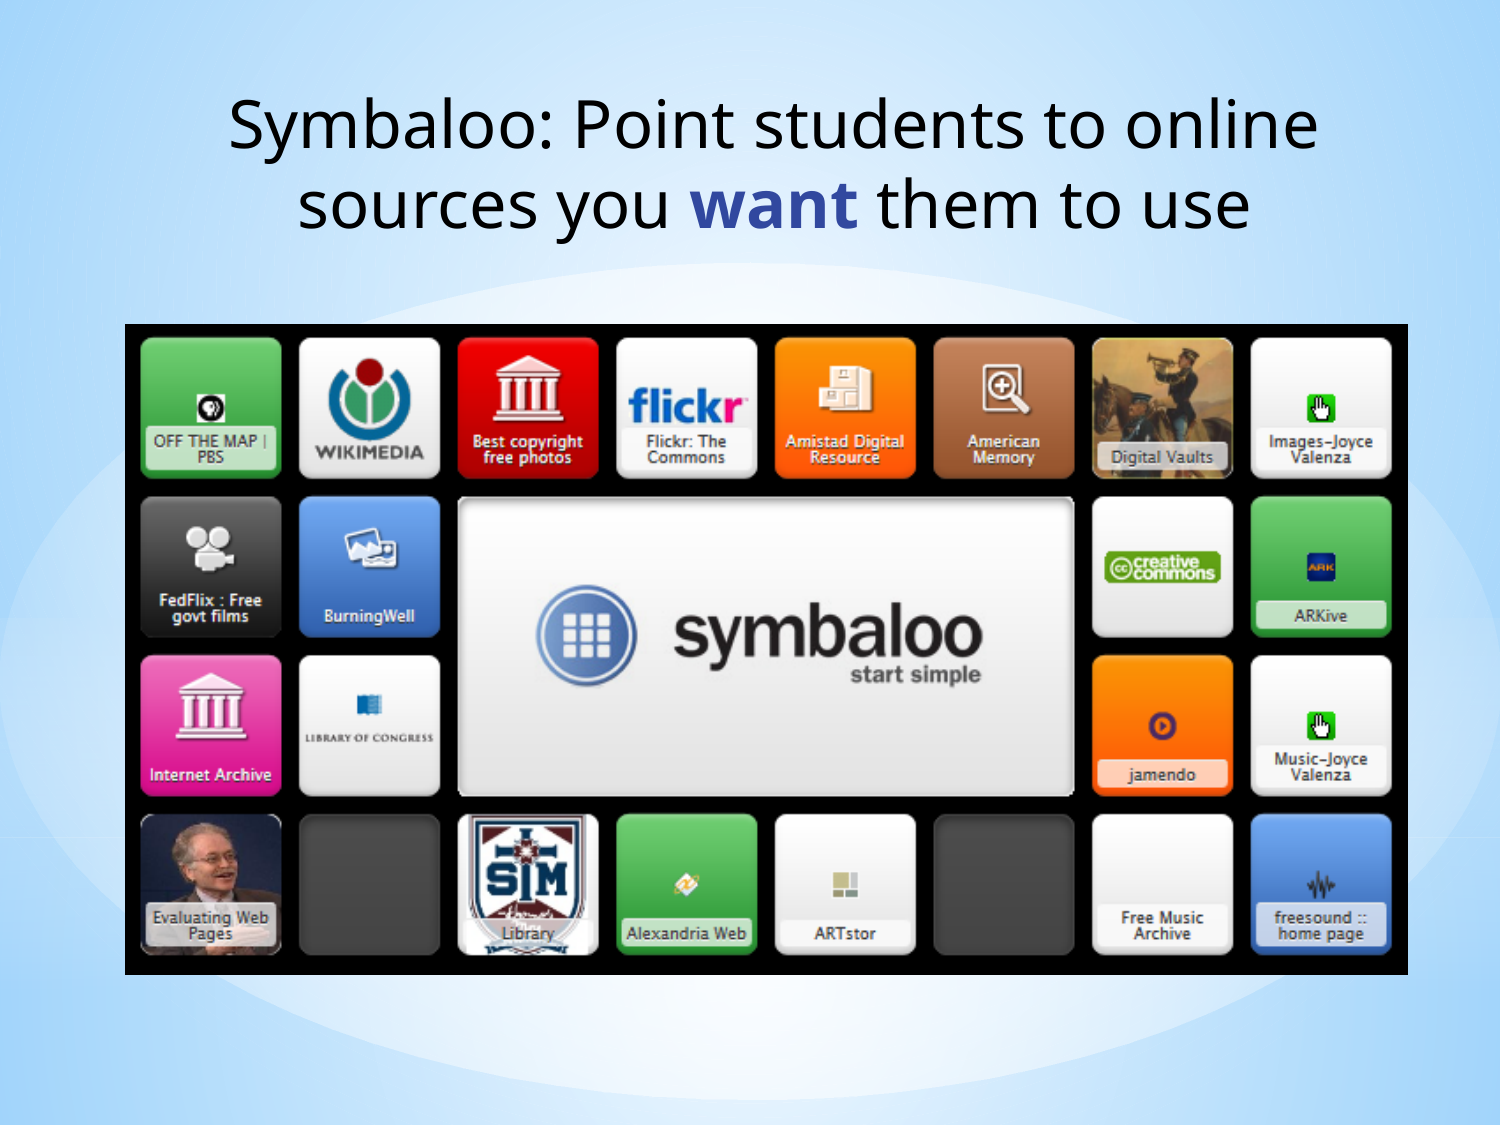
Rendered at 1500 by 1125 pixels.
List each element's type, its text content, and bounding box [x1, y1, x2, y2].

picture [124, 324, 1408, 976]
text_box Symbaloo: Point students to online sources you want them to use [212, 74, 1338, 250]
